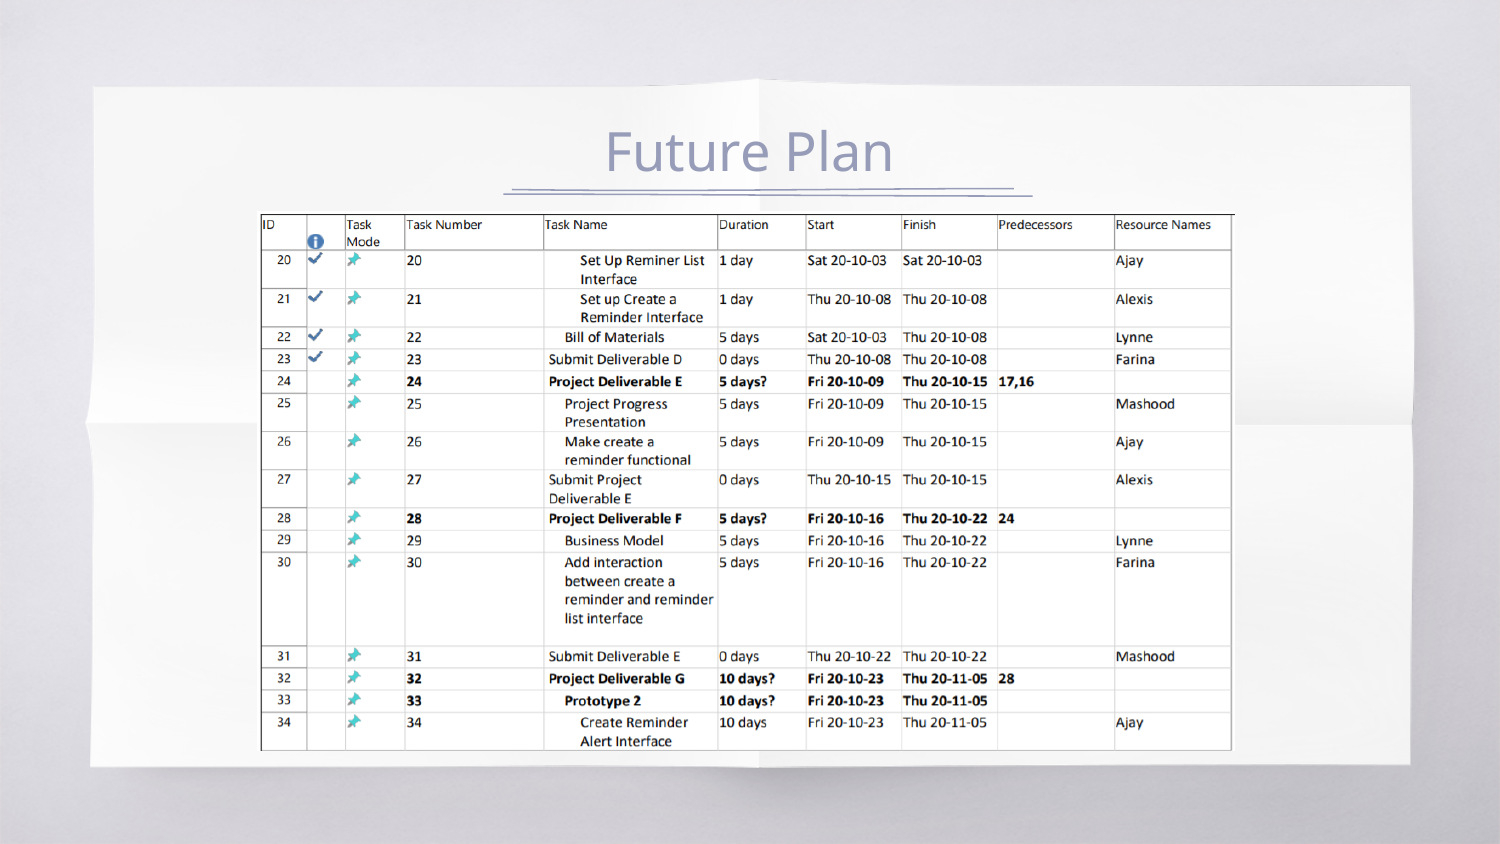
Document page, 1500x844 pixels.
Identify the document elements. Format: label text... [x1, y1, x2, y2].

text_box [218, 204, 1282, 697]
title Future Plan [168, 84, 1332, 197]
picture [0, 0, 1500, 844]
